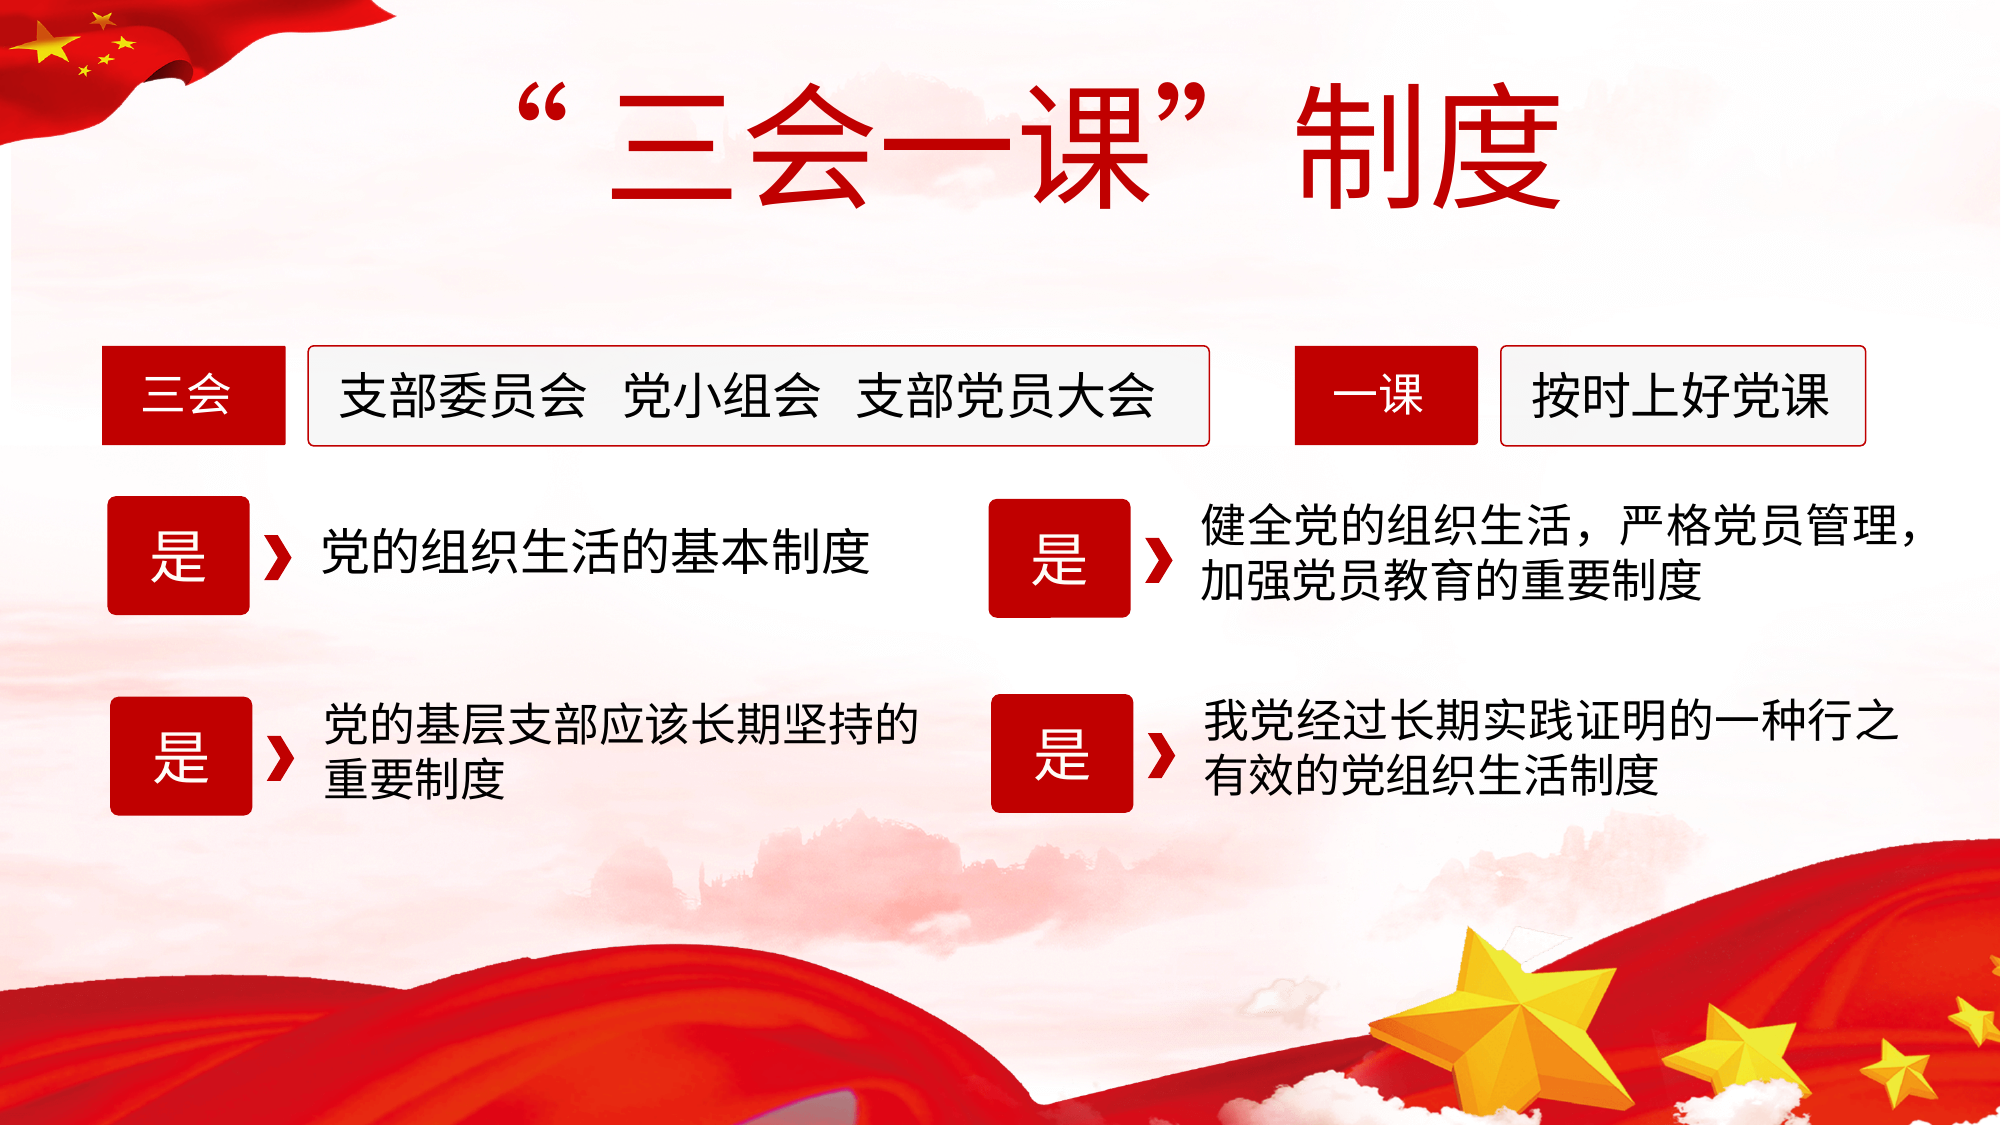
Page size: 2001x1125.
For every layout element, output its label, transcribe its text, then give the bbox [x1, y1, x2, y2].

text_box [102, 345, 286, 446]
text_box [1294, 345, 1479, 446]
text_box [110, 688, 936, 816]
text_box “三会一课”制度 [418, 53, 1582, 233]
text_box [1500, 345, 1866, 446]
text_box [107, 496, 933, 616]
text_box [308, 345, 1210, 446]
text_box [991, 684, 1916, 813]
picture [0, 0, 2001, 1125]
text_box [988, 489, 1915, 618]
